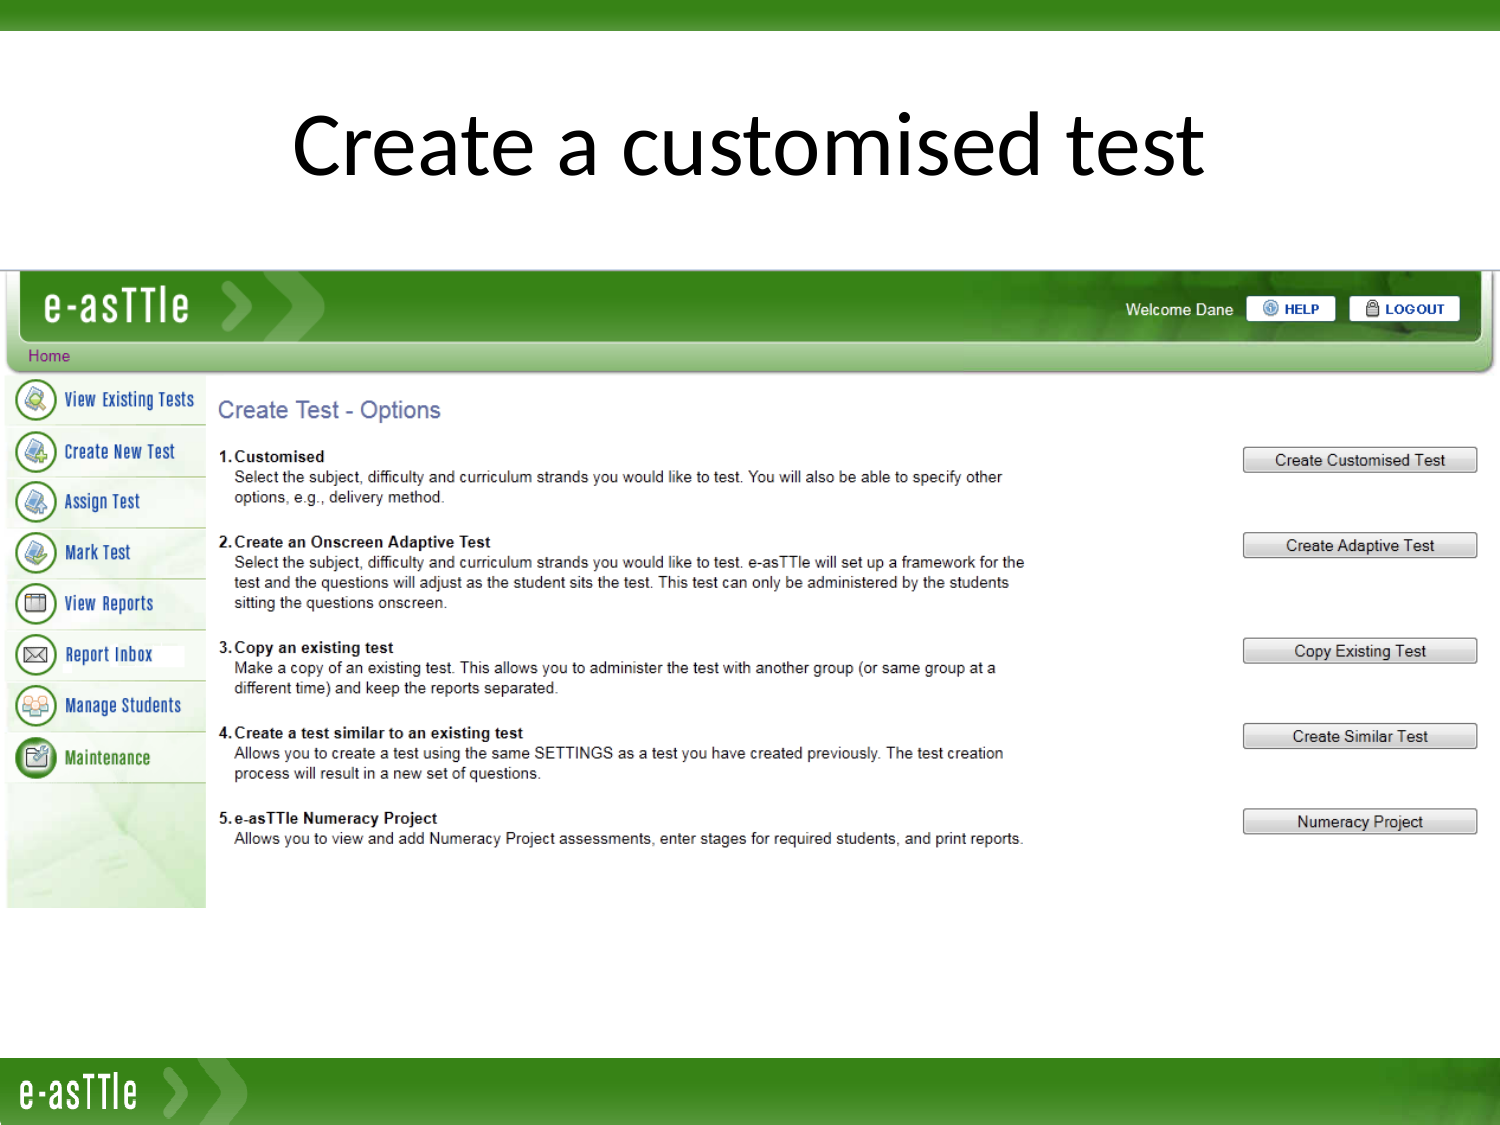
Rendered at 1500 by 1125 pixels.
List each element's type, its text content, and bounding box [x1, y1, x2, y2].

title Create a customised test [75, 45, 1425, 233]
picture [0, 0, 1500, 31]
picture [0, 1058, 1500, 1125]
picture [0, 269, 1500, 908]
